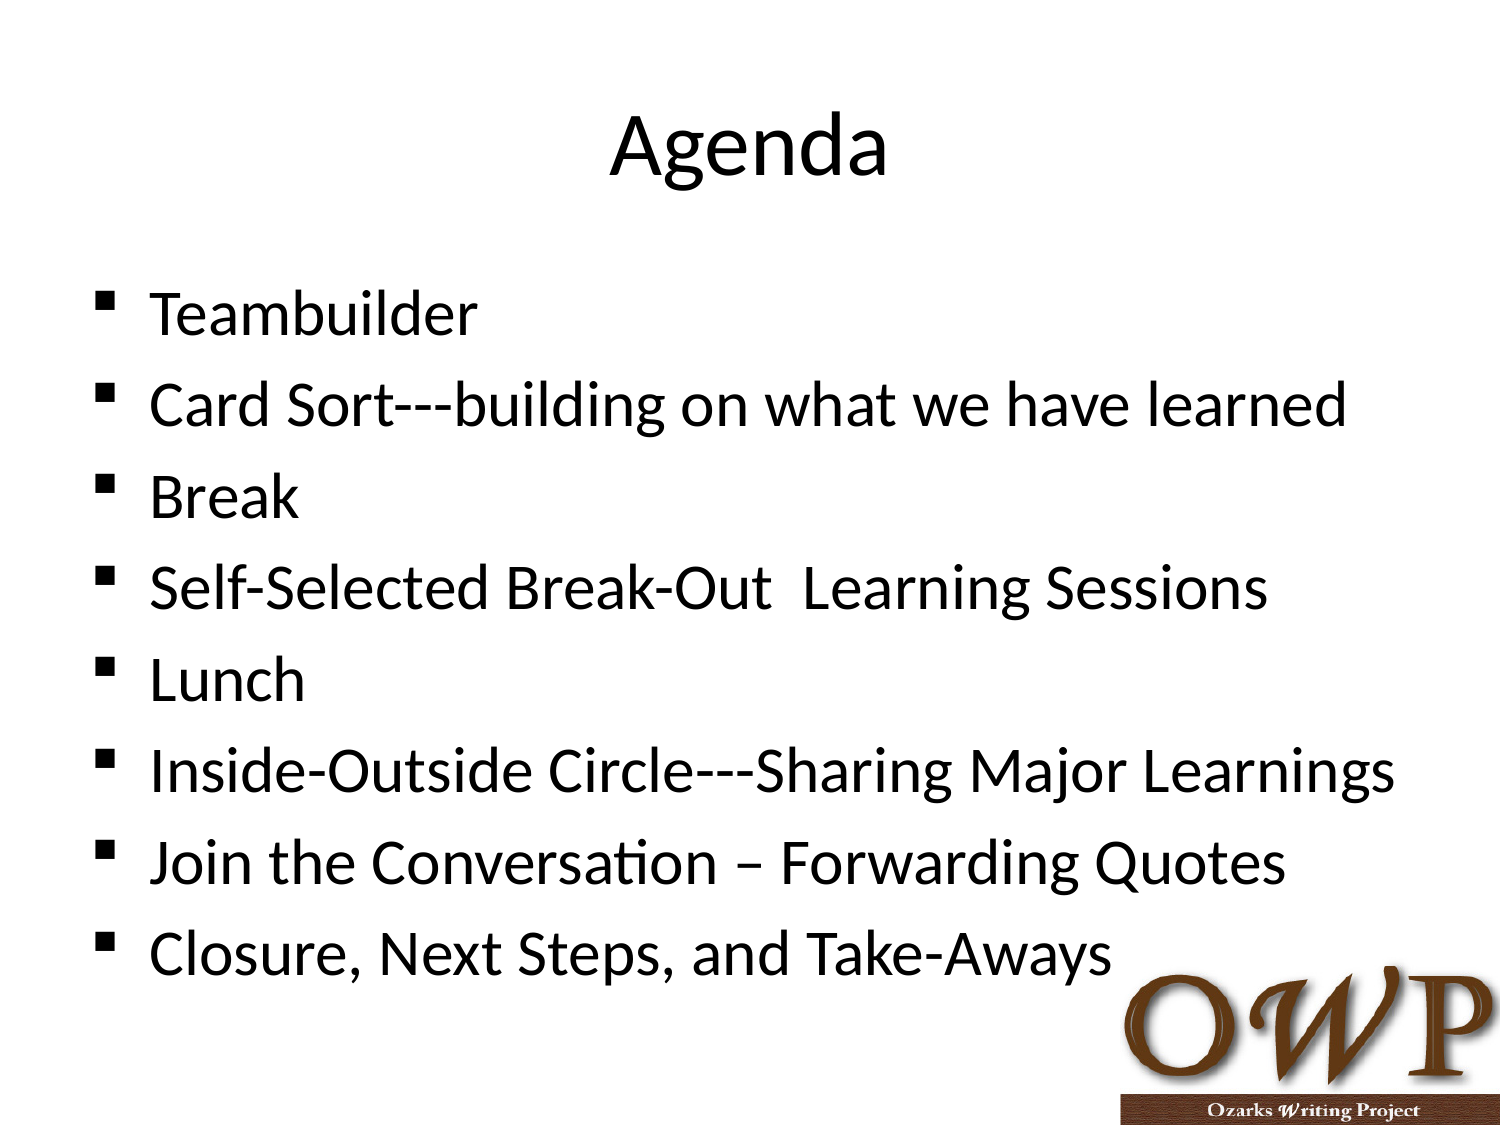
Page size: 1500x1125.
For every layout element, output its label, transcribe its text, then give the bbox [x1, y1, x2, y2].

list Teambuilder Card Sort---building on what we have learned Break Self-Selected Break-Out Learning Sessions Lunch Inside-Outside Circle---Sharing Major Learnings Join the Conversation – Forwarding Quotes Closure, Next Steps, and Take-Aways [74, 262, 1426, 1006]
picture [1120, 957, 1500, 1125]
title Agenda [74, 44, 1426, 233]
